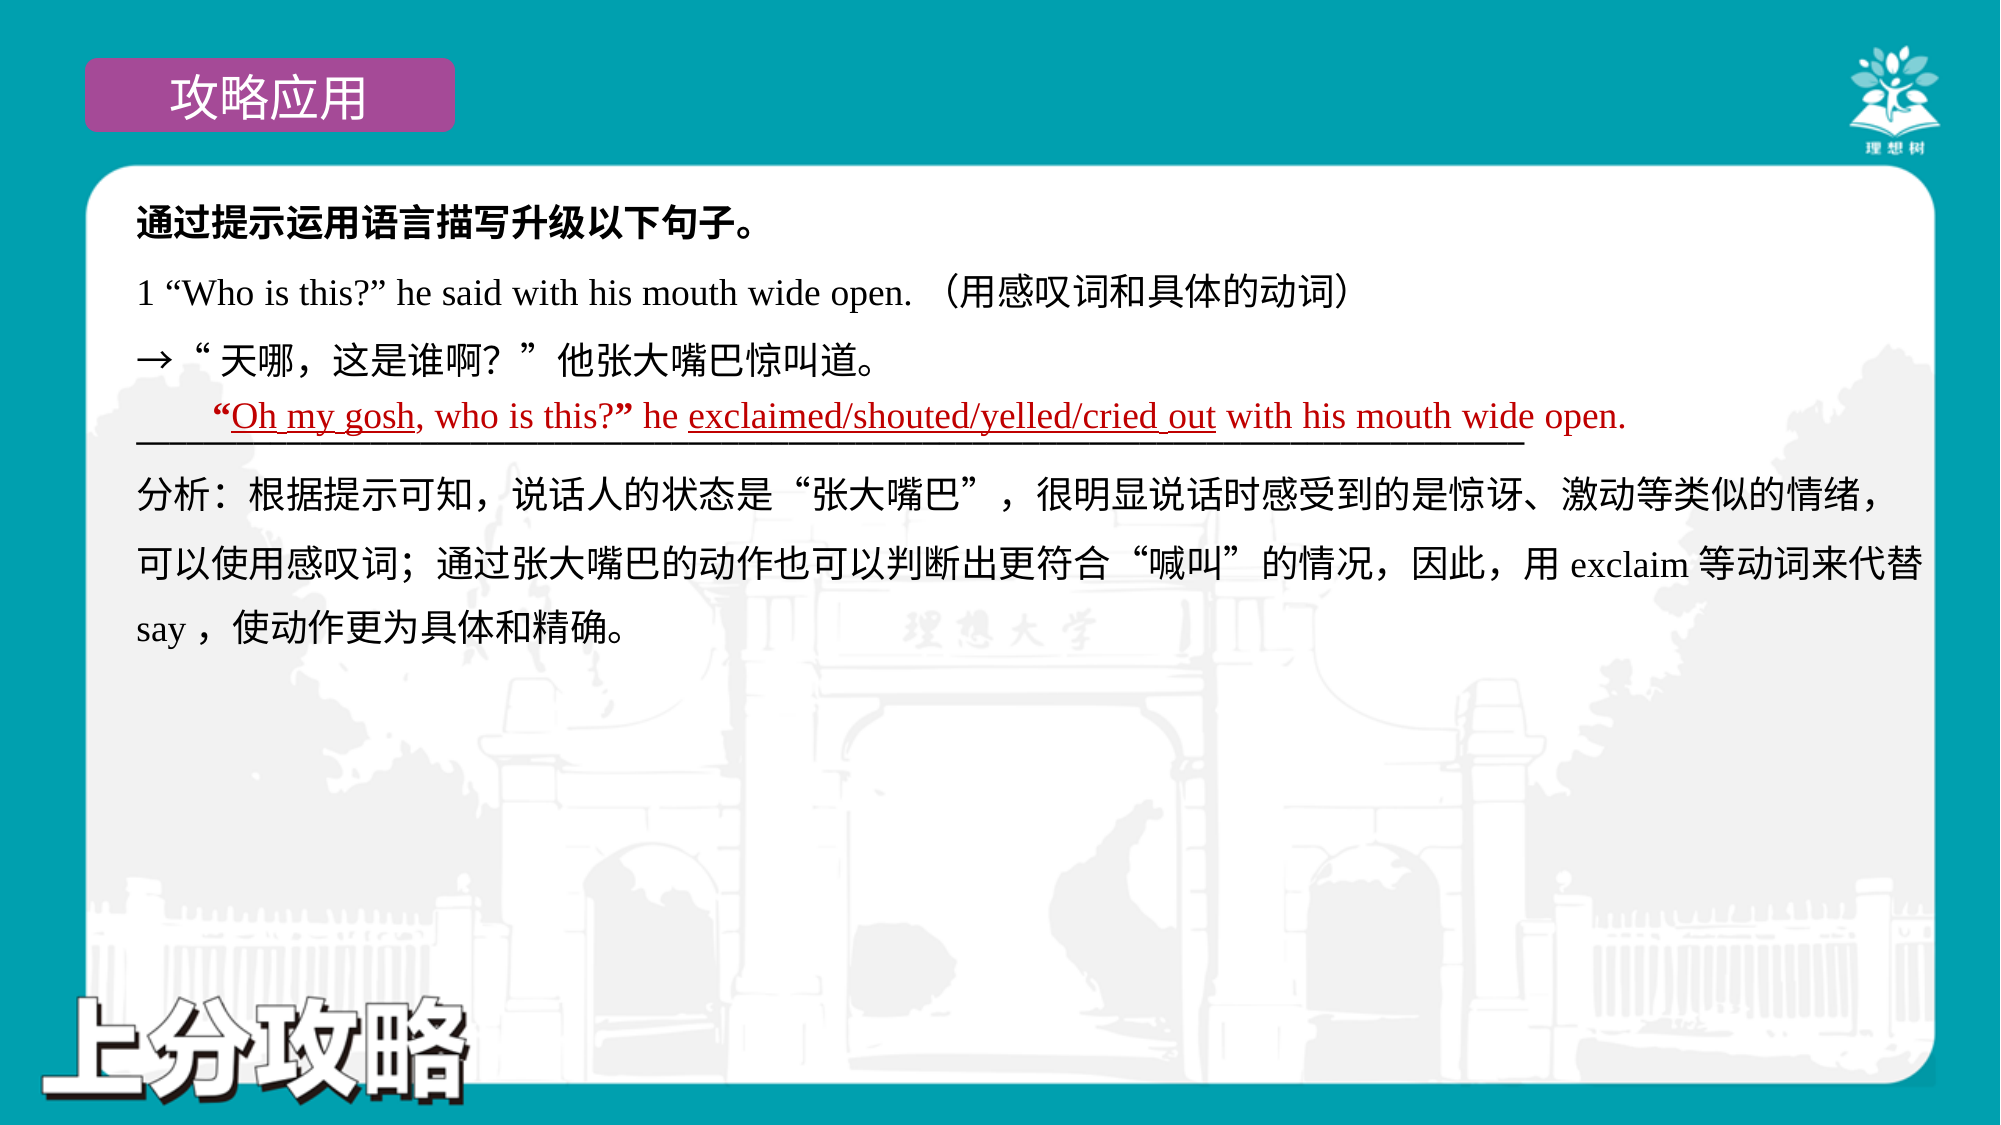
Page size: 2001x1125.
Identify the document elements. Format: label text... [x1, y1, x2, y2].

picture [0, 0, 2000, 1125]
text_box 1 “Who is this?” he said with his mouth wide open.（用感叹词和具体的动词） →“天哪，这是谁啊？”他张大嘴巴惊叫道。 ___________________________________________________________________________________ [136, 244, 1865, 440]
text_box 通过提示运用语言描写升级以下句子。 [136, 177, 1865, 237]
text_box 分析：根据提示可知，说话人的状态是“张大嘴巴”，很明显说话时感受到的是惊讶、激动等类似的情绪， 可以使用感叹词；通过张大嘴巴的动作也可以判断出更符合“喊叫”的情况，因此，用exclaim等动词来代替 say，使动作更为具体和精确。 [136, 447, 1865, 643]
text_box “Oh my gosh, who is this?” he exclaimed/shouted/yelled/cried out with his mouth wide open. [141, 371, 1699, 430]
